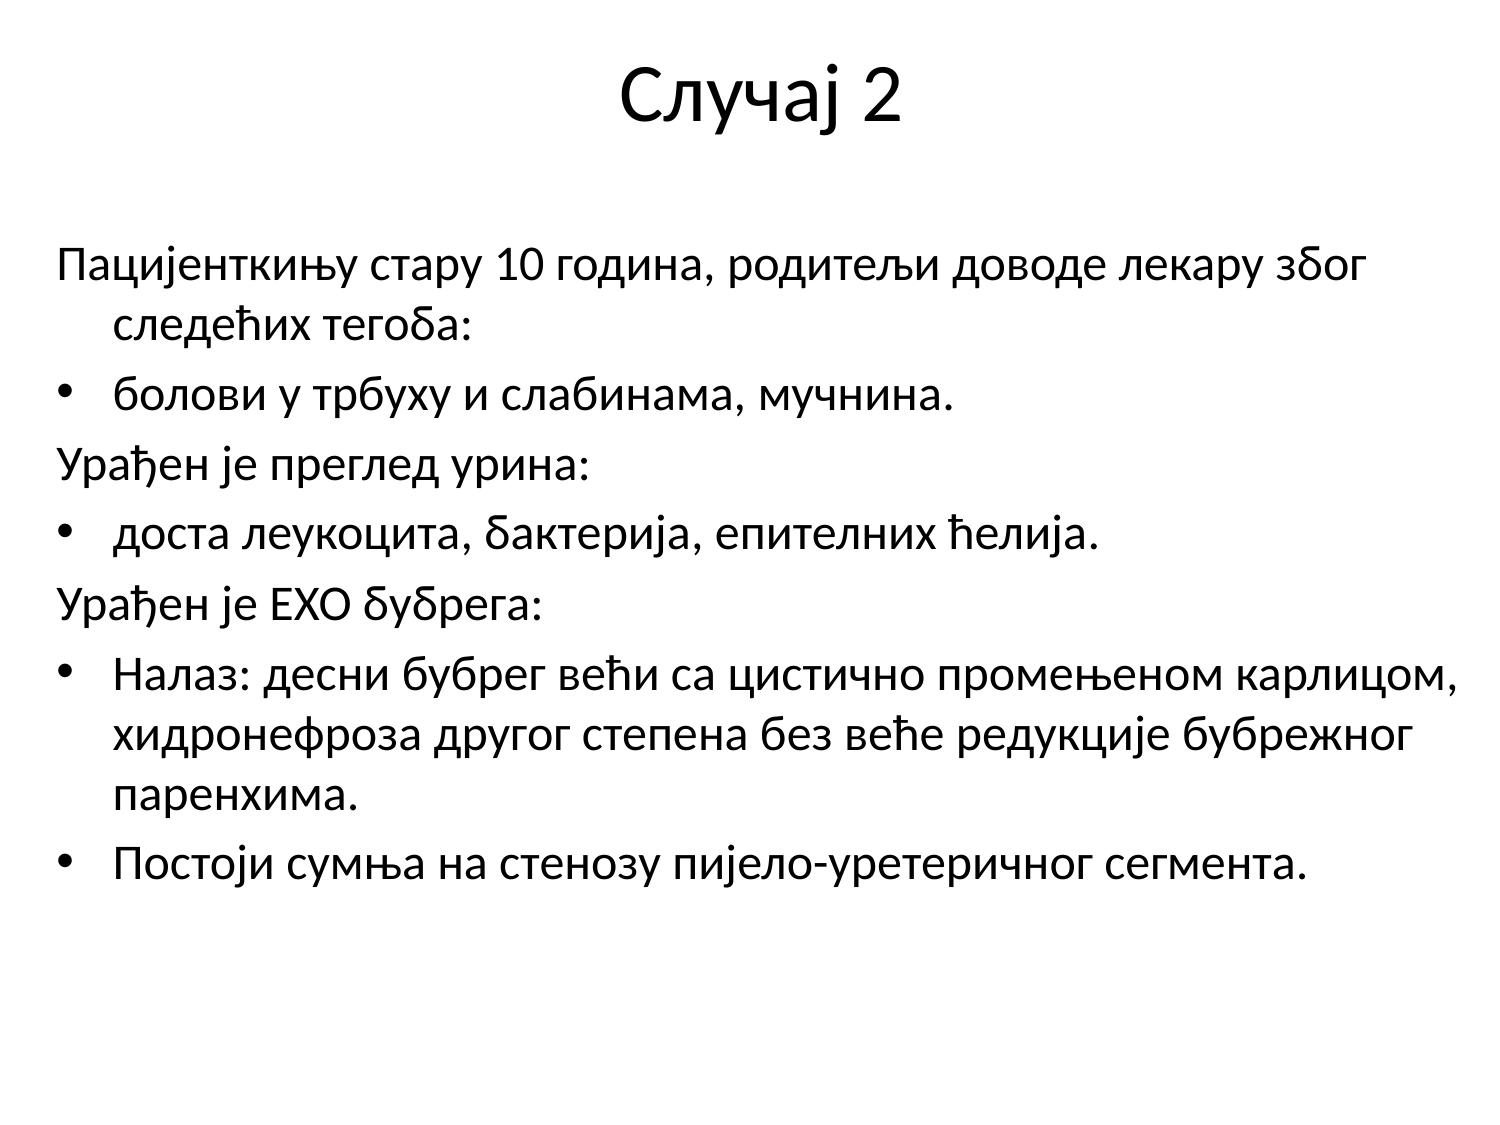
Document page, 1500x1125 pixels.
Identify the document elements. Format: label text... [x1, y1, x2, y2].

list Случај 2 Пацијенткињу стару 10 година, родитељи доводе лекару због следећих тегоба: болови у трбуху и слабинама, мучнина. Урађен је преглед урина: доста леукоцита, бактерија, епителних ћелија. Урађен је ЕХО бубрега: Налаз: десни бубрег већи са цистично промењеном карлицом, хидронефроза другог степена без веће редукције бубрежног паренхима. Постоји сумња на стенозу пијело-уретеричног сегмента. [40, 30, 1483, 1024]
